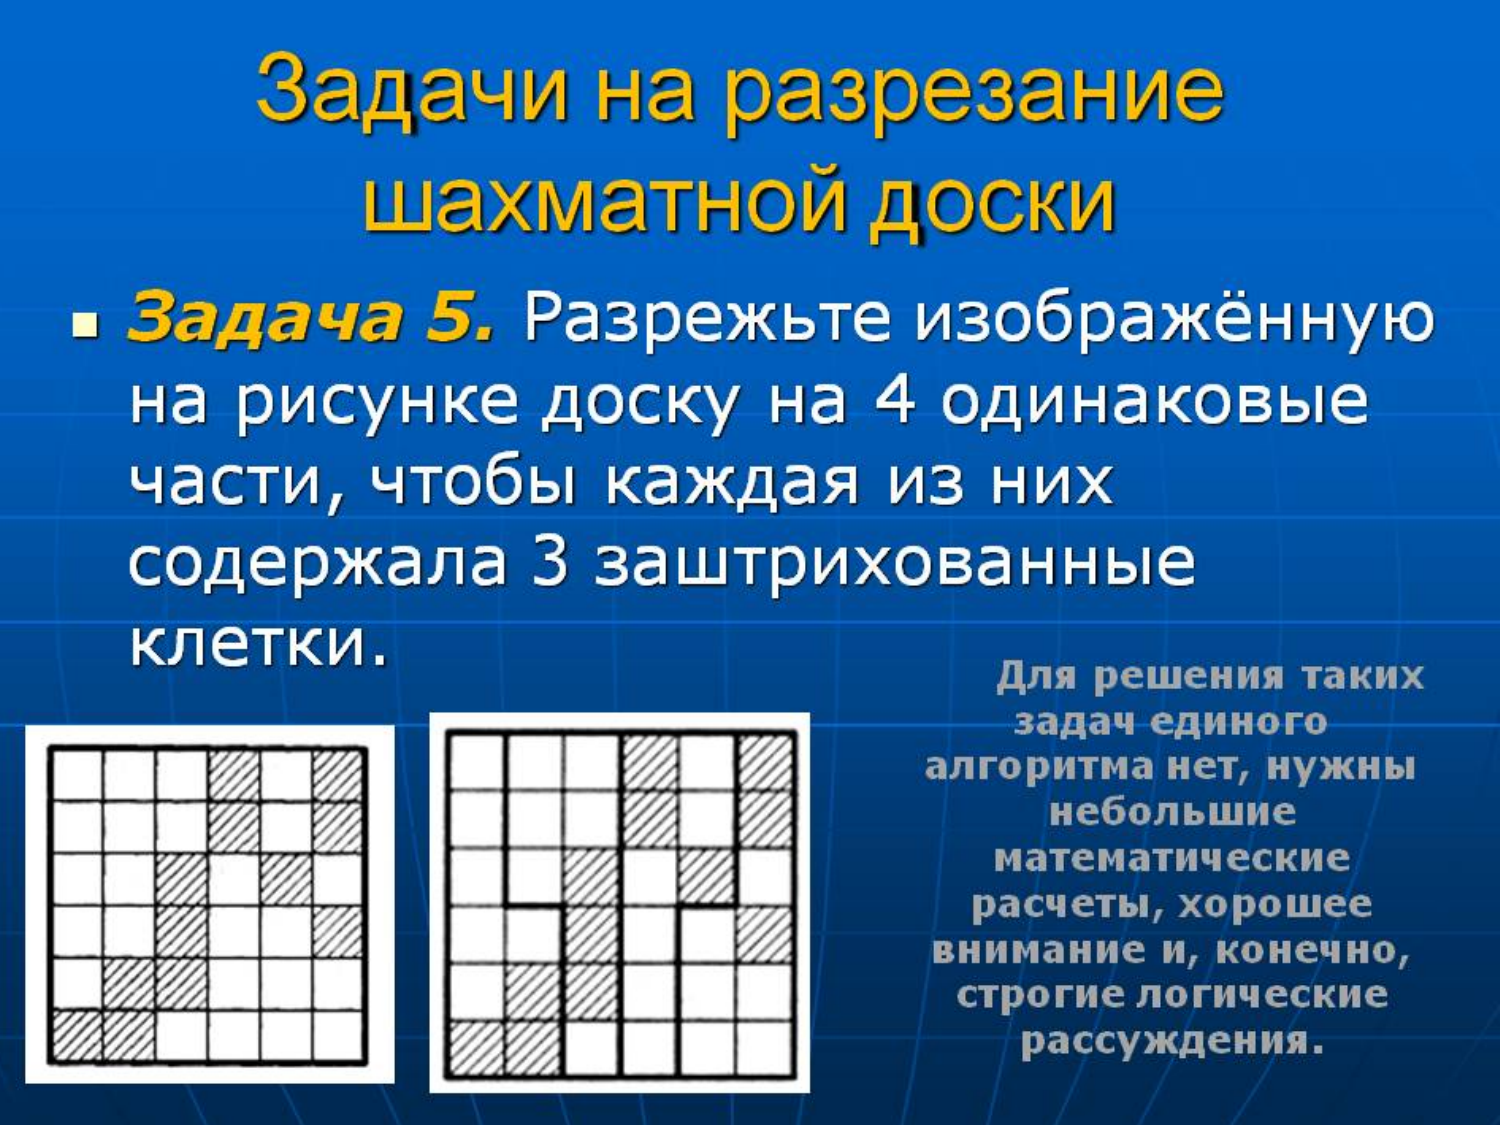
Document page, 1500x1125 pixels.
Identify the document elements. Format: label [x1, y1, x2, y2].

list [0, 0, 1500, 1125]
